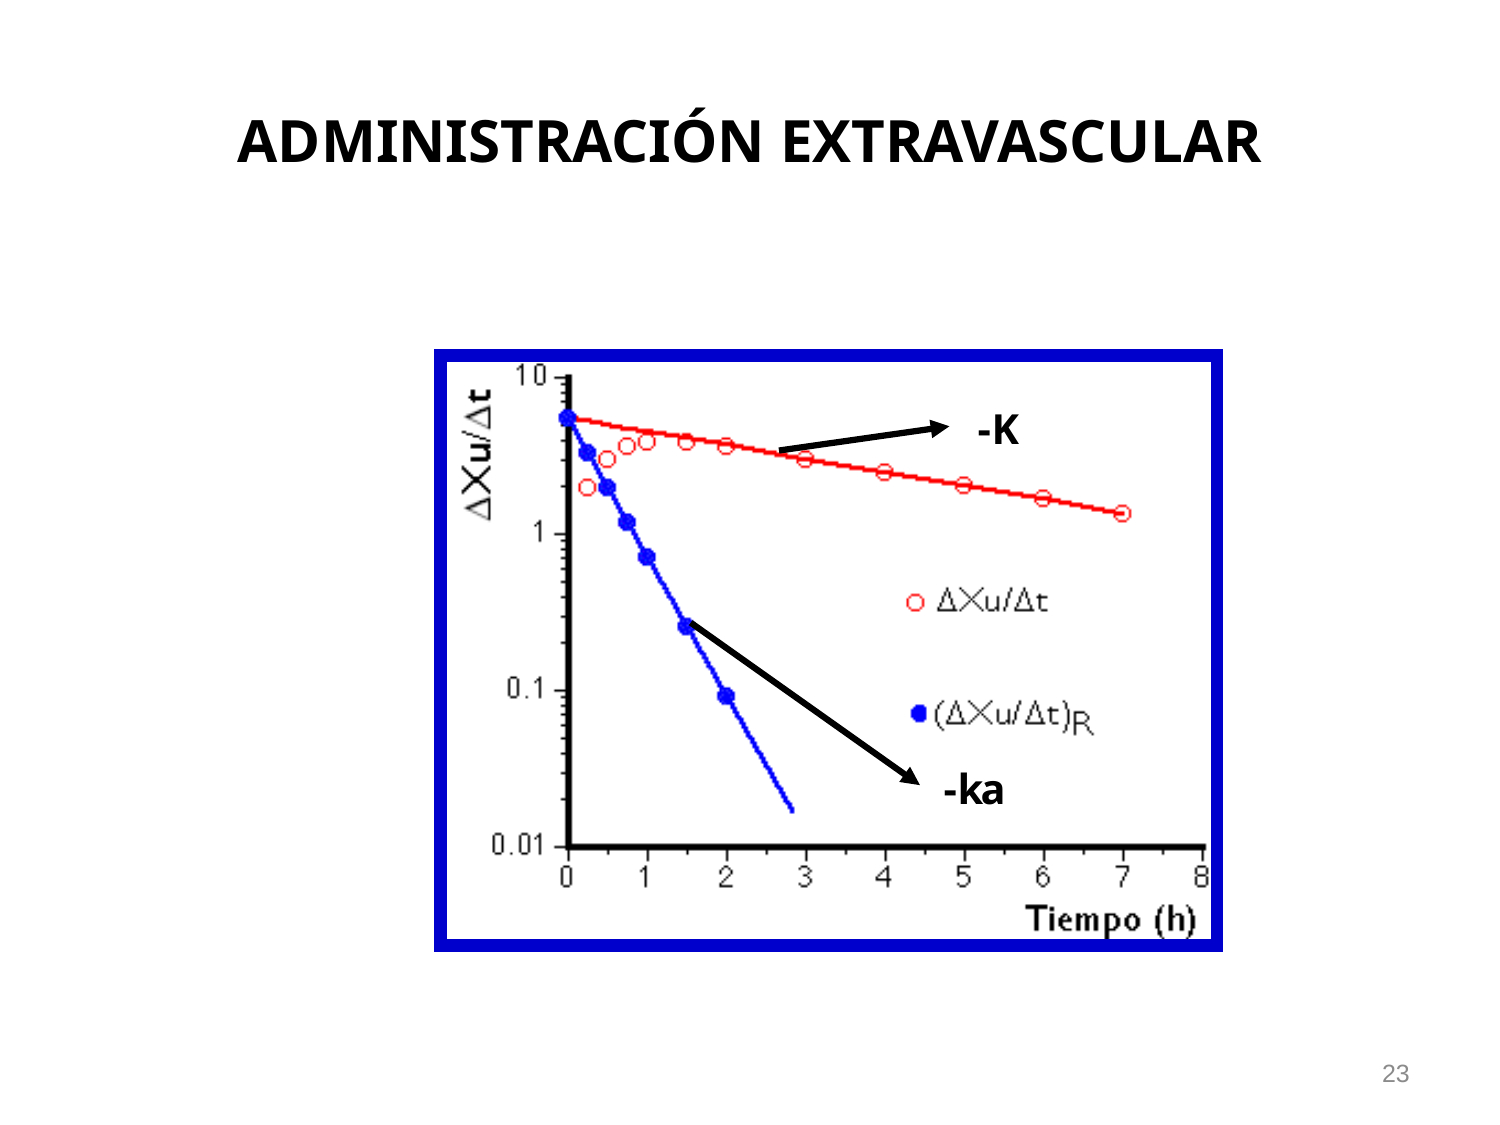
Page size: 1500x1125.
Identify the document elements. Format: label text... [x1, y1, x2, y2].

picture [446, 361, 1211, 940]
title ADMINISTRACIÓN EXTRAVASCULAR [74, 44, 1426, 233]
slide_number 23 [1074, 1042, 1425, 1103]
